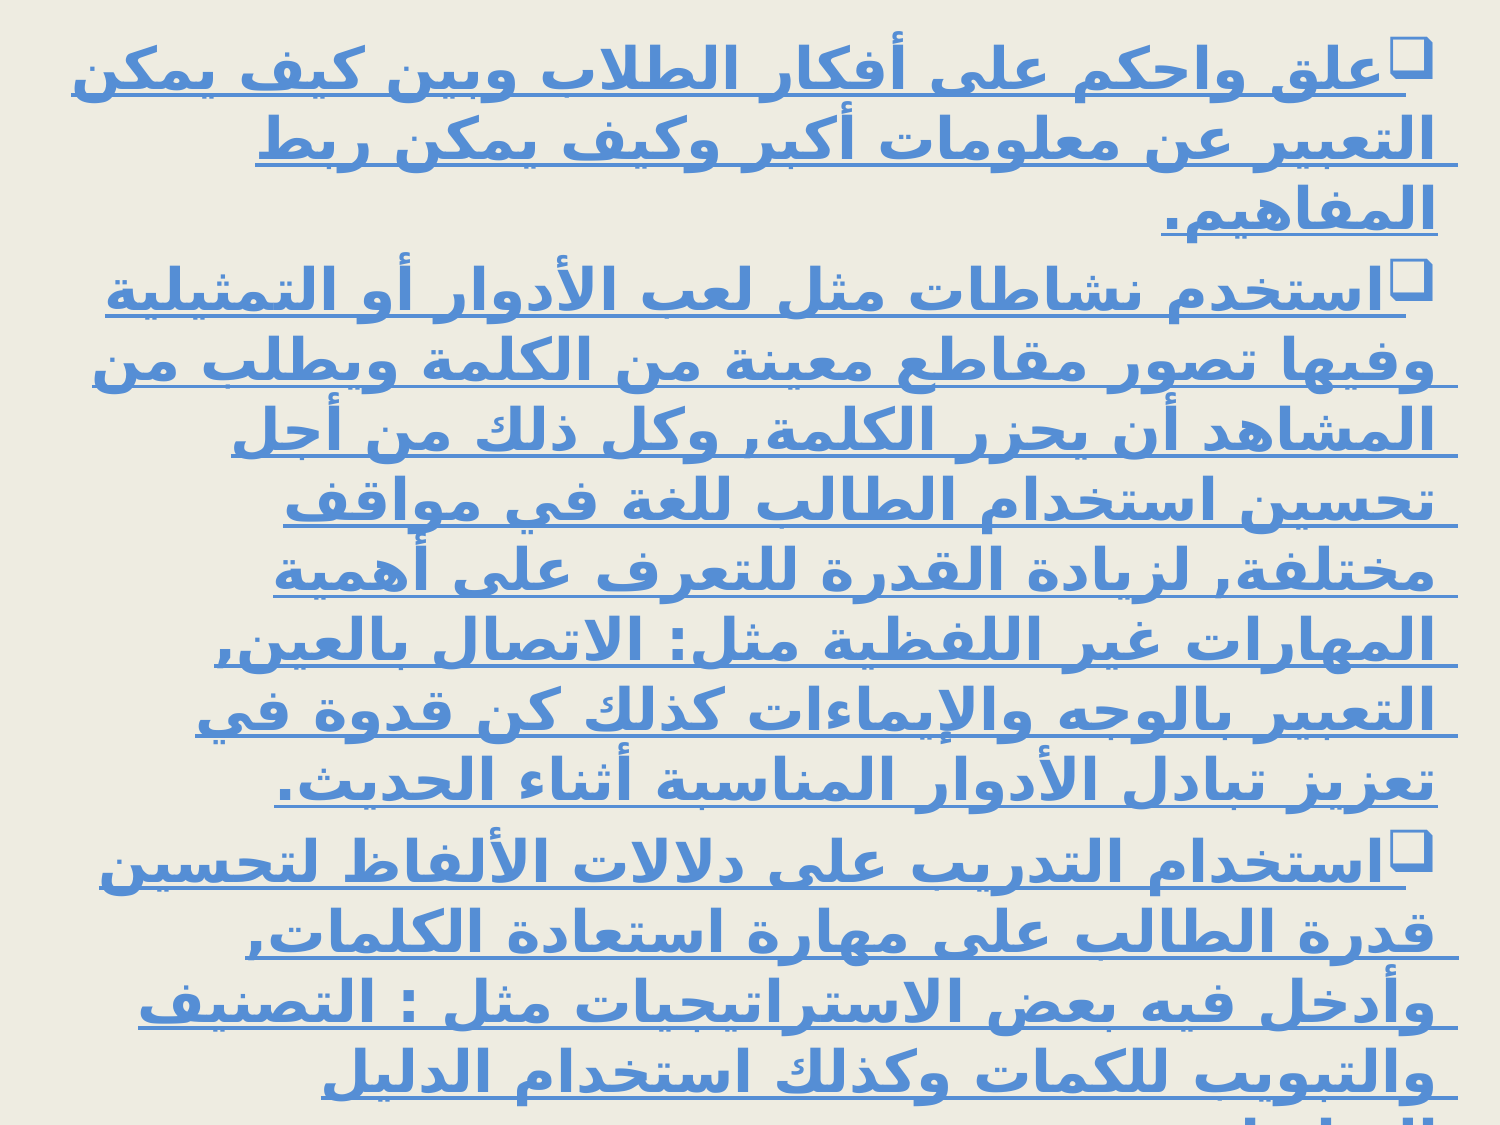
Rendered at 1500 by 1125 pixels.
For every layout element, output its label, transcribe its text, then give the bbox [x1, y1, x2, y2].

subtitle علق واحكم على أفكار الطلاب وبين كيف يمكن التعبير عن معلومات أكبر وكيف يمكن ربط المفاهيم. استخدم نشاطات مثل لعب الأدوار أو التمثيلية وفيها تصور مقاطع معينة من الكلمة ويطلب من المشاهد أن يحزر الكلمة, وكل ذلك من أجل تحسين استخدام الطالب للغة في مواقف مختلفة, لزيادة القدرة للتعرف على أهمية المهارات غير اللفظية مثل: الاتصال بالعين, التعبير بالوجه والإيماءات كذلك كن قدوة في تعزيز تبادل الأدوار المناسبة أثناء الحديث. استخدام التدريب على دلالات الألفاظ لتحسين قدرة الطالب على مهارة استعادة الكلمات, وأدخل فيه بعض الاستراتيجيات مثل : التصنيف والتبويب للكمات وكذلك استخدام الدليل الترابطي. حينما يكون لدى الطالب صعوبة في استرجاع الكلمة, تفحص الآلة مثل توقيت الاستجابة, علامة الخطأ وأنواع البدائل. لتحسين نوعية التعبير عند الطالب أدعم نشاطات سرد القصص والتي يجب على الطالب أن يسمى الأشياء بأسمائها فيها أو الصمود وأن يخبر عما يحدث وتأليف نهاية مناسبة. [46, 23, 1454, 1067]
